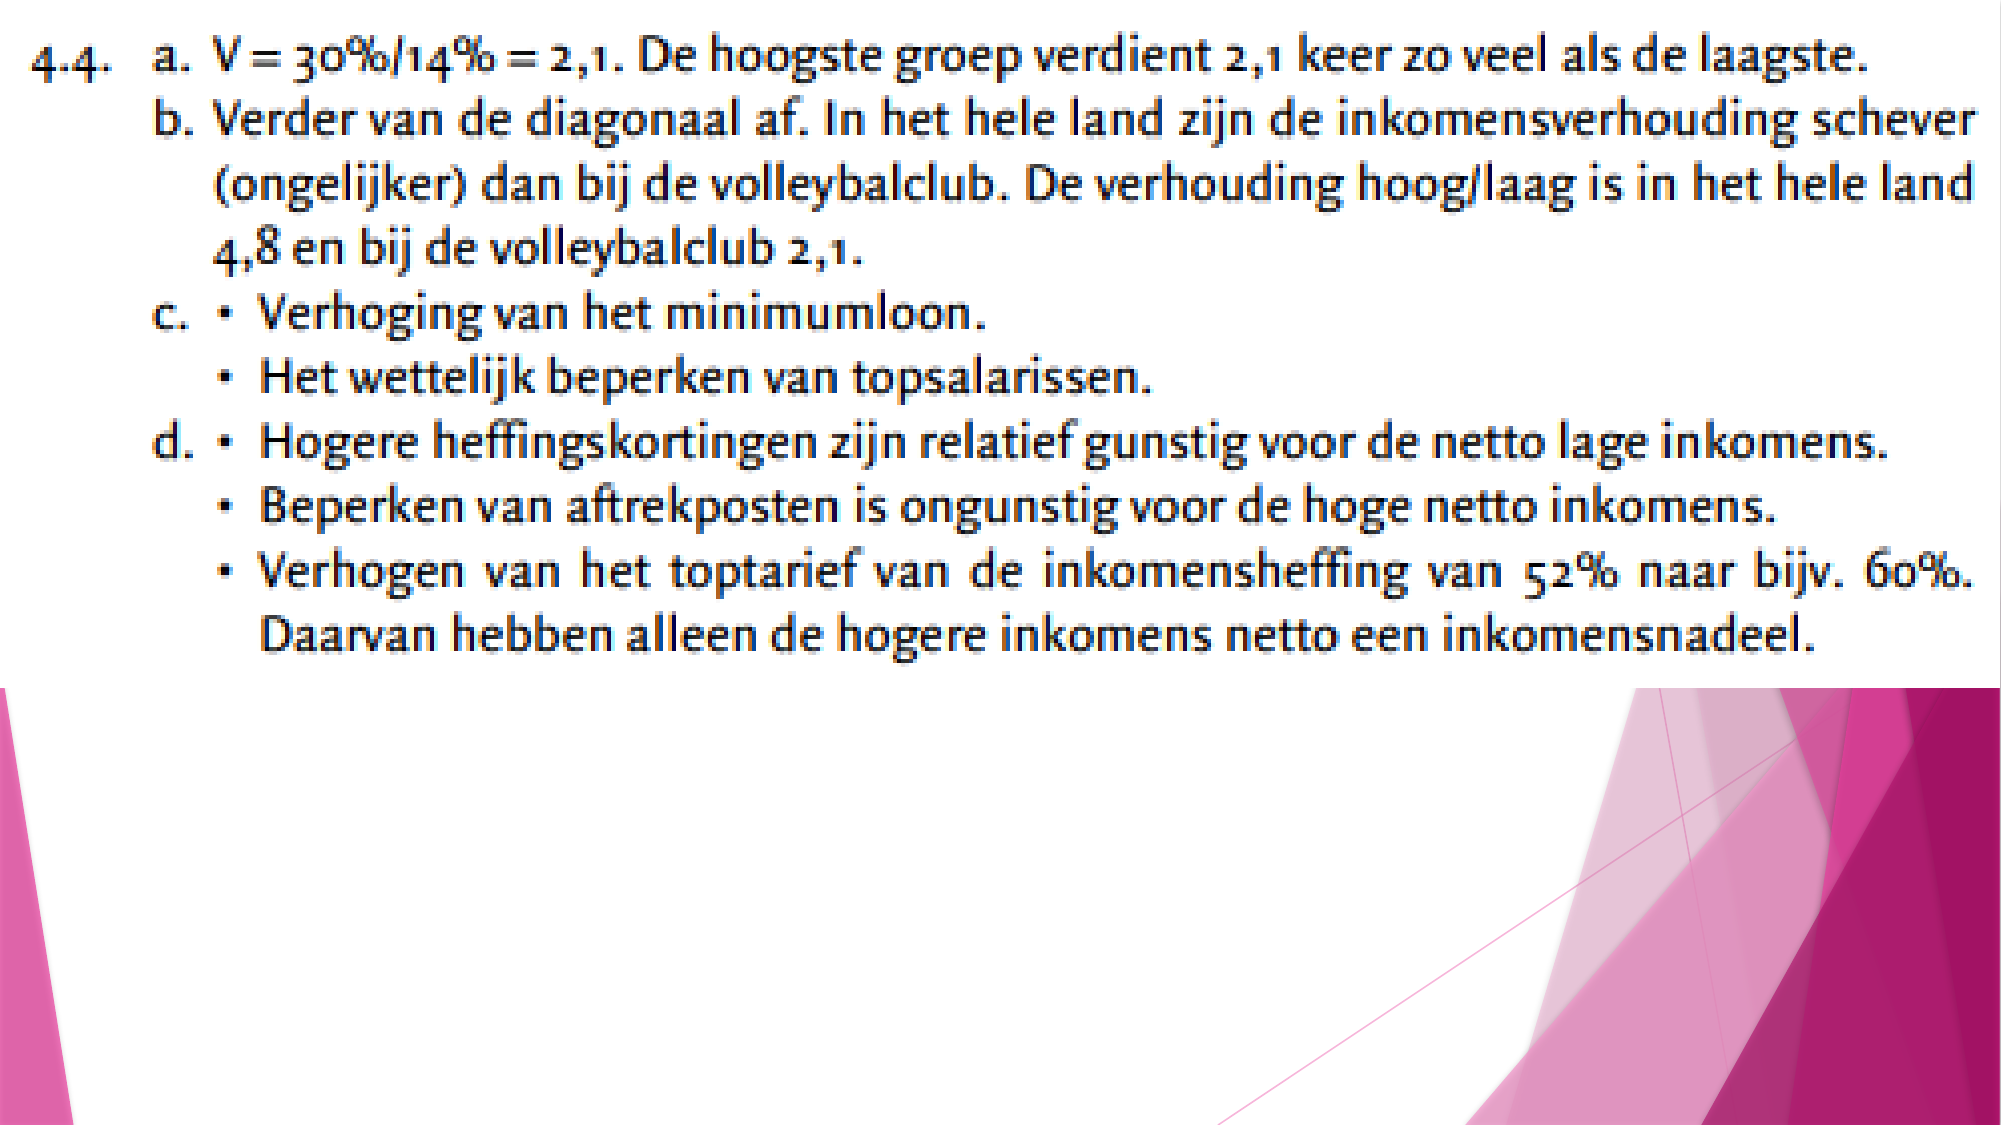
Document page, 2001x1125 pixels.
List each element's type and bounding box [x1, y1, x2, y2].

picture [0, 0, 2000, 689]
